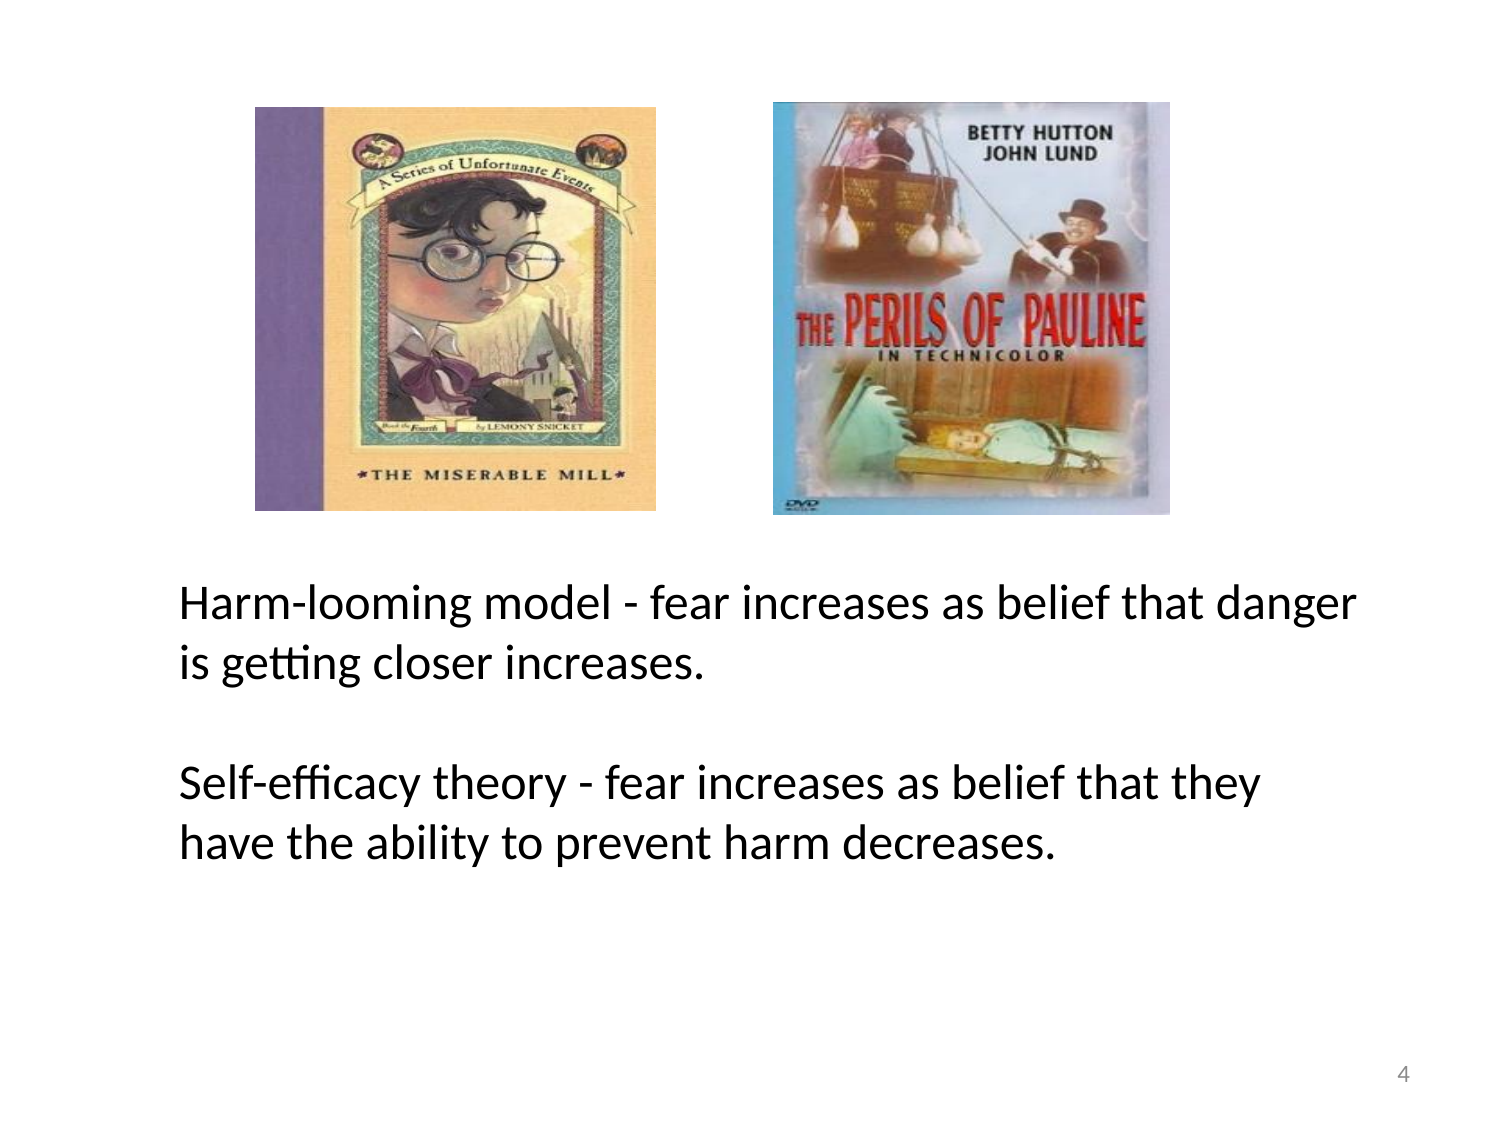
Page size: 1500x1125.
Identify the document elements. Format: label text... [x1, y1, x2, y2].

text_box Harm-looming model - fear increases as belief that danger is getting closer increases. Self-efficacy theory - fear increases as belief that they have the ability to prevent harm decreases. [164, 562, 1382, 878]
picture [772, 102, 1170, 515]
slide_number 4 [1074, 1042, 1425, 1103]
picture [255, 107, 656, 511]
